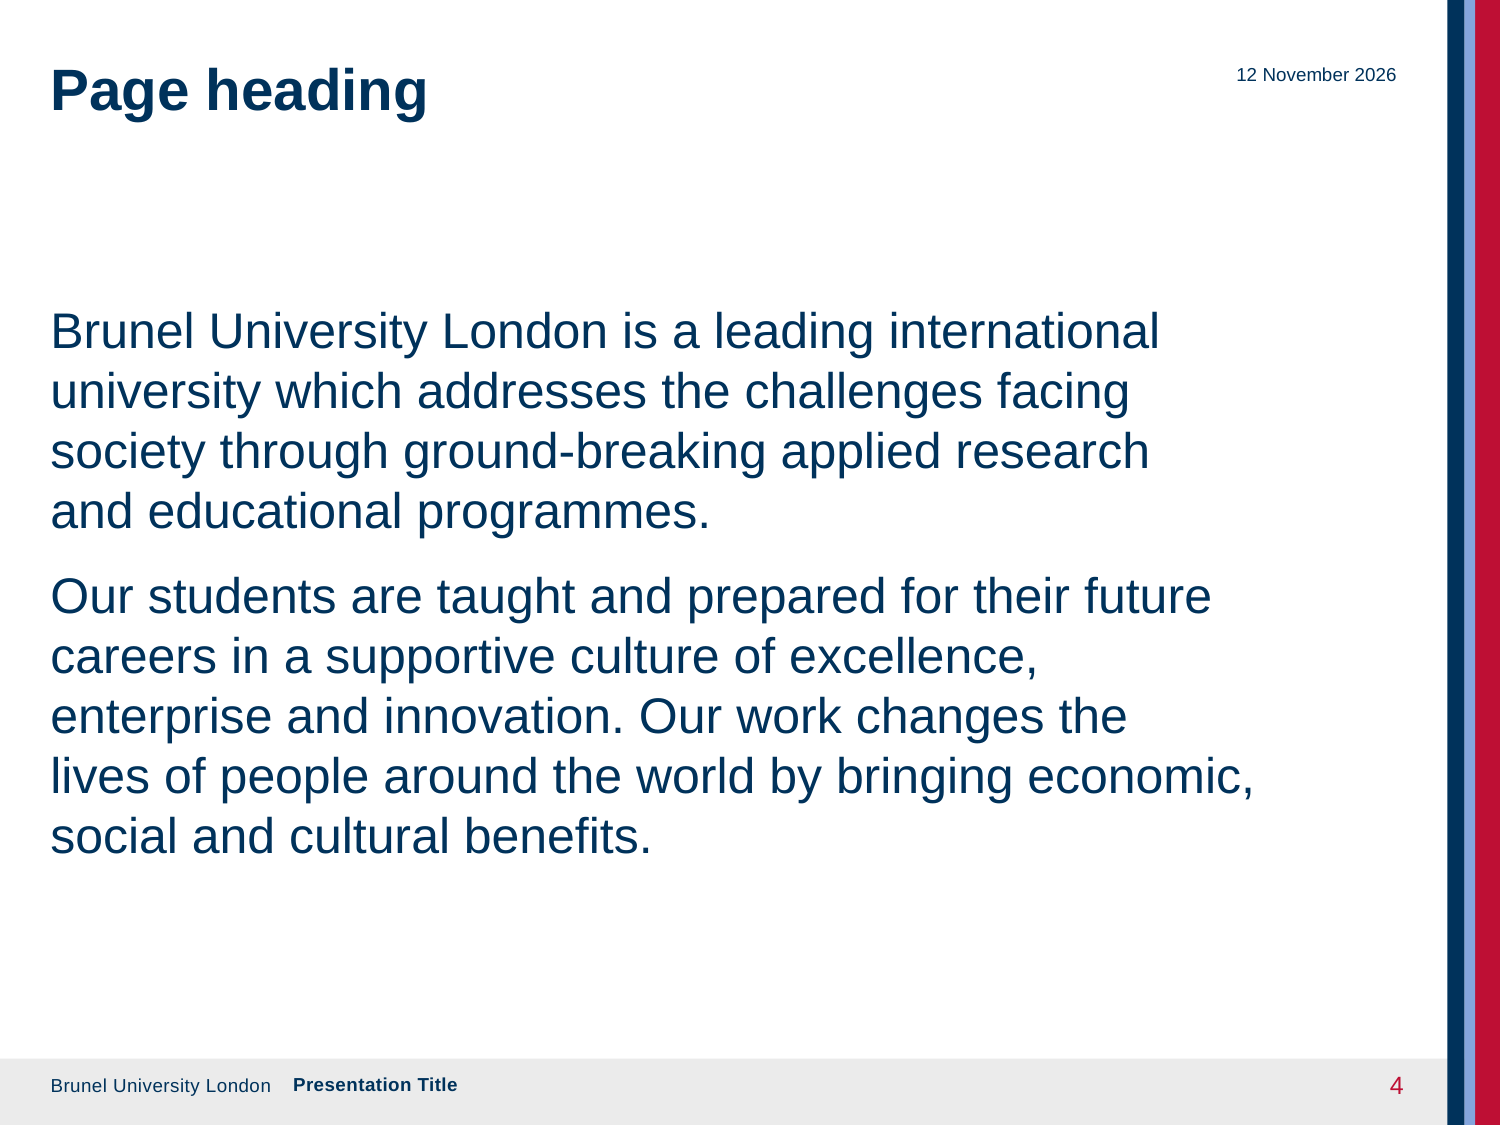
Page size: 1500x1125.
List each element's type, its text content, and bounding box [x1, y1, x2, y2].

slide_number 4 [1068, 1054, 1419, 1115]
title Page heading [35, 44, 1400, 232]
list Brunel University London is a leading international university which addresses the challenges facing society through ground-breaking applied research and educational programmes. Our students are taught and prepared for their future careers in a supportive culture of excellence, enterprise and innovation. Our work changes the lives of people around the world by bringing economic, social and cultural benefits. [35, 290, 1400, 1034]
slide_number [1198, 44, 1412, 105]
footer Presentation Title [278, 1054, 1068, 1115]
